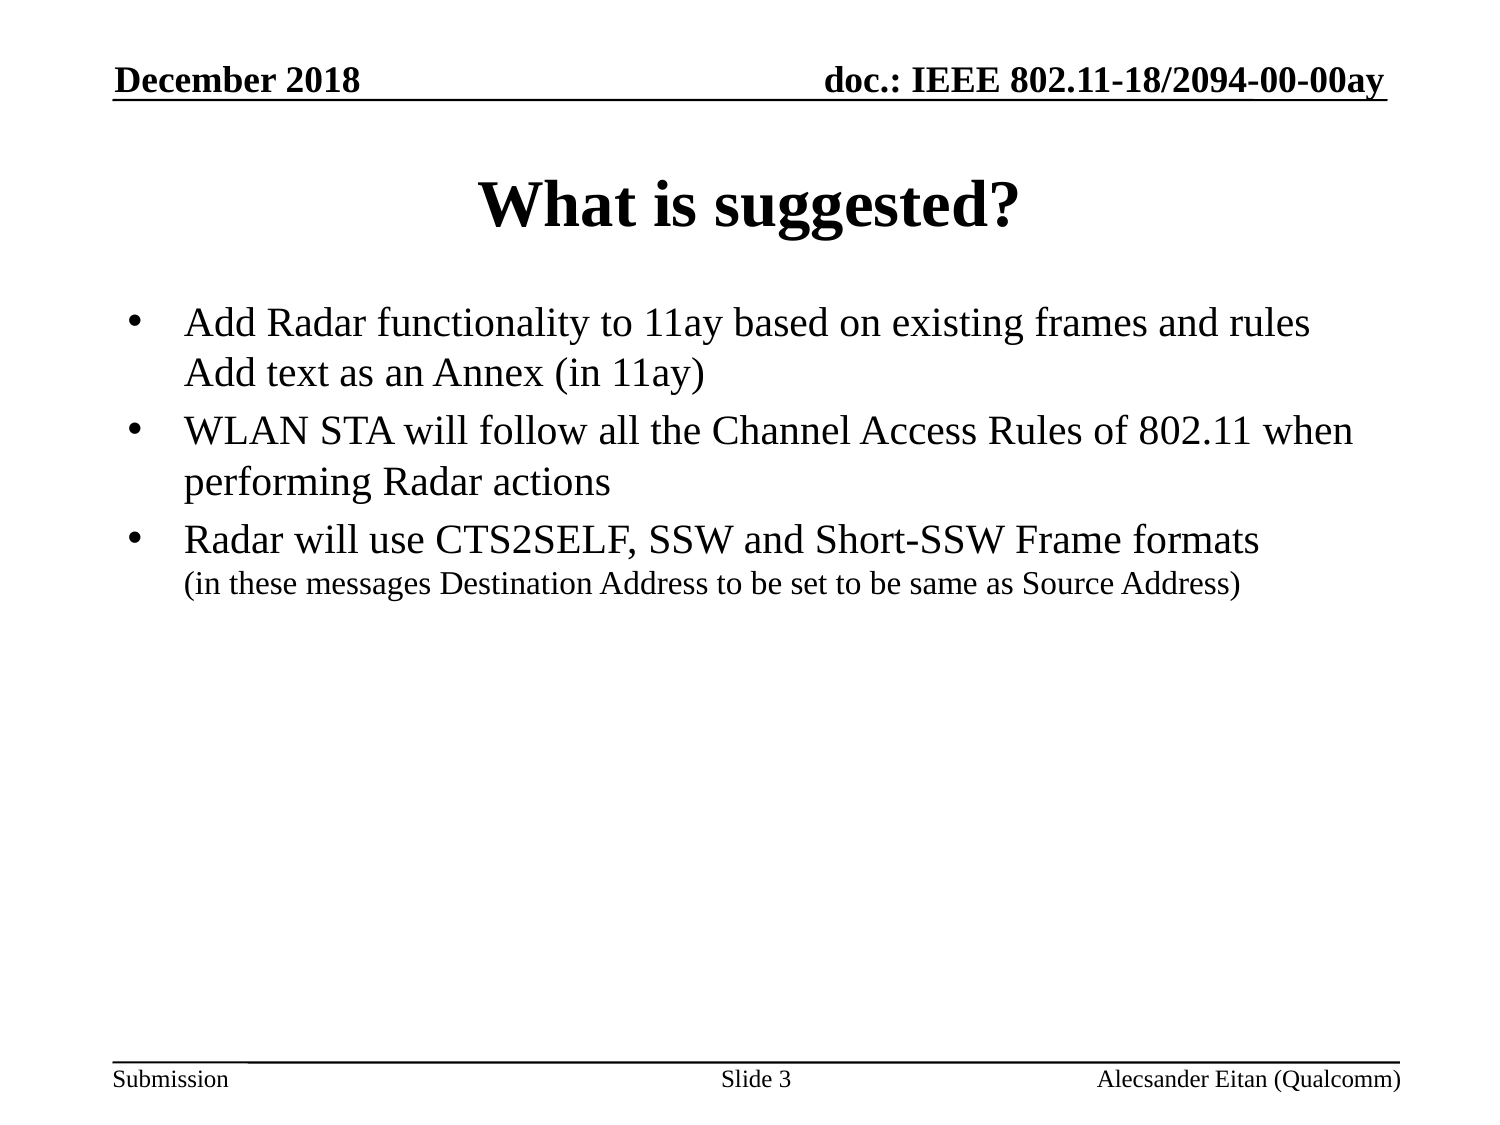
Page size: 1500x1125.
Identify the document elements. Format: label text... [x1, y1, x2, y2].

footer Alecsander Eitan (Qualcomm) [949, 1061, 1402, 1093]
slide_number Slide 3 [712, 1061, 800, 1093]
list Add Radar functionality to 11ay based on existing frames and rules Add text as an Annex (in 11ay) WLAN STA will follow all the Channel Access Rules of 802.11 when performing Radar actions Radar will use CTS2SELF, SSW and Short-SSW Frame formats (in these messages Destination Address to be set to be same as Source Address) [112, 287, 1388, 1000]
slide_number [114, 54, 364, 101]
title What is suggested? [112, 112, 1388, 287]
